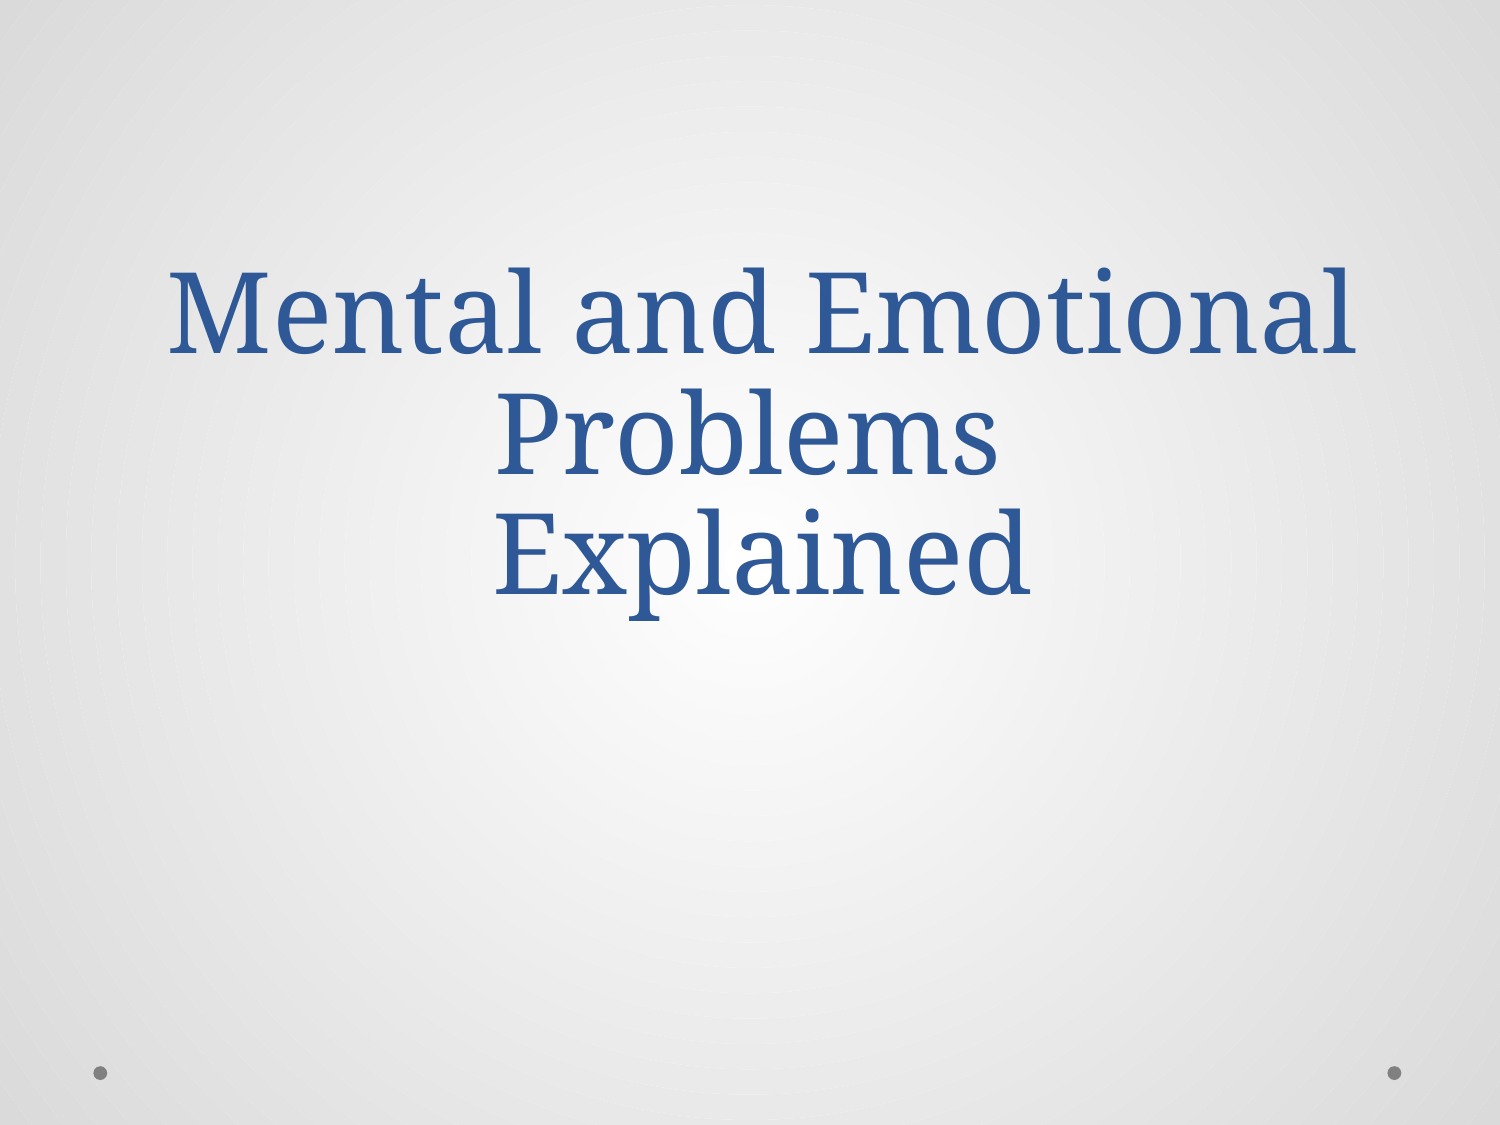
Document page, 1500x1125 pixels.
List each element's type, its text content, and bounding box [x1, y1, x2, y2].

title Mental and Emotional Problems Explained [87, 362, 1438, 625]
